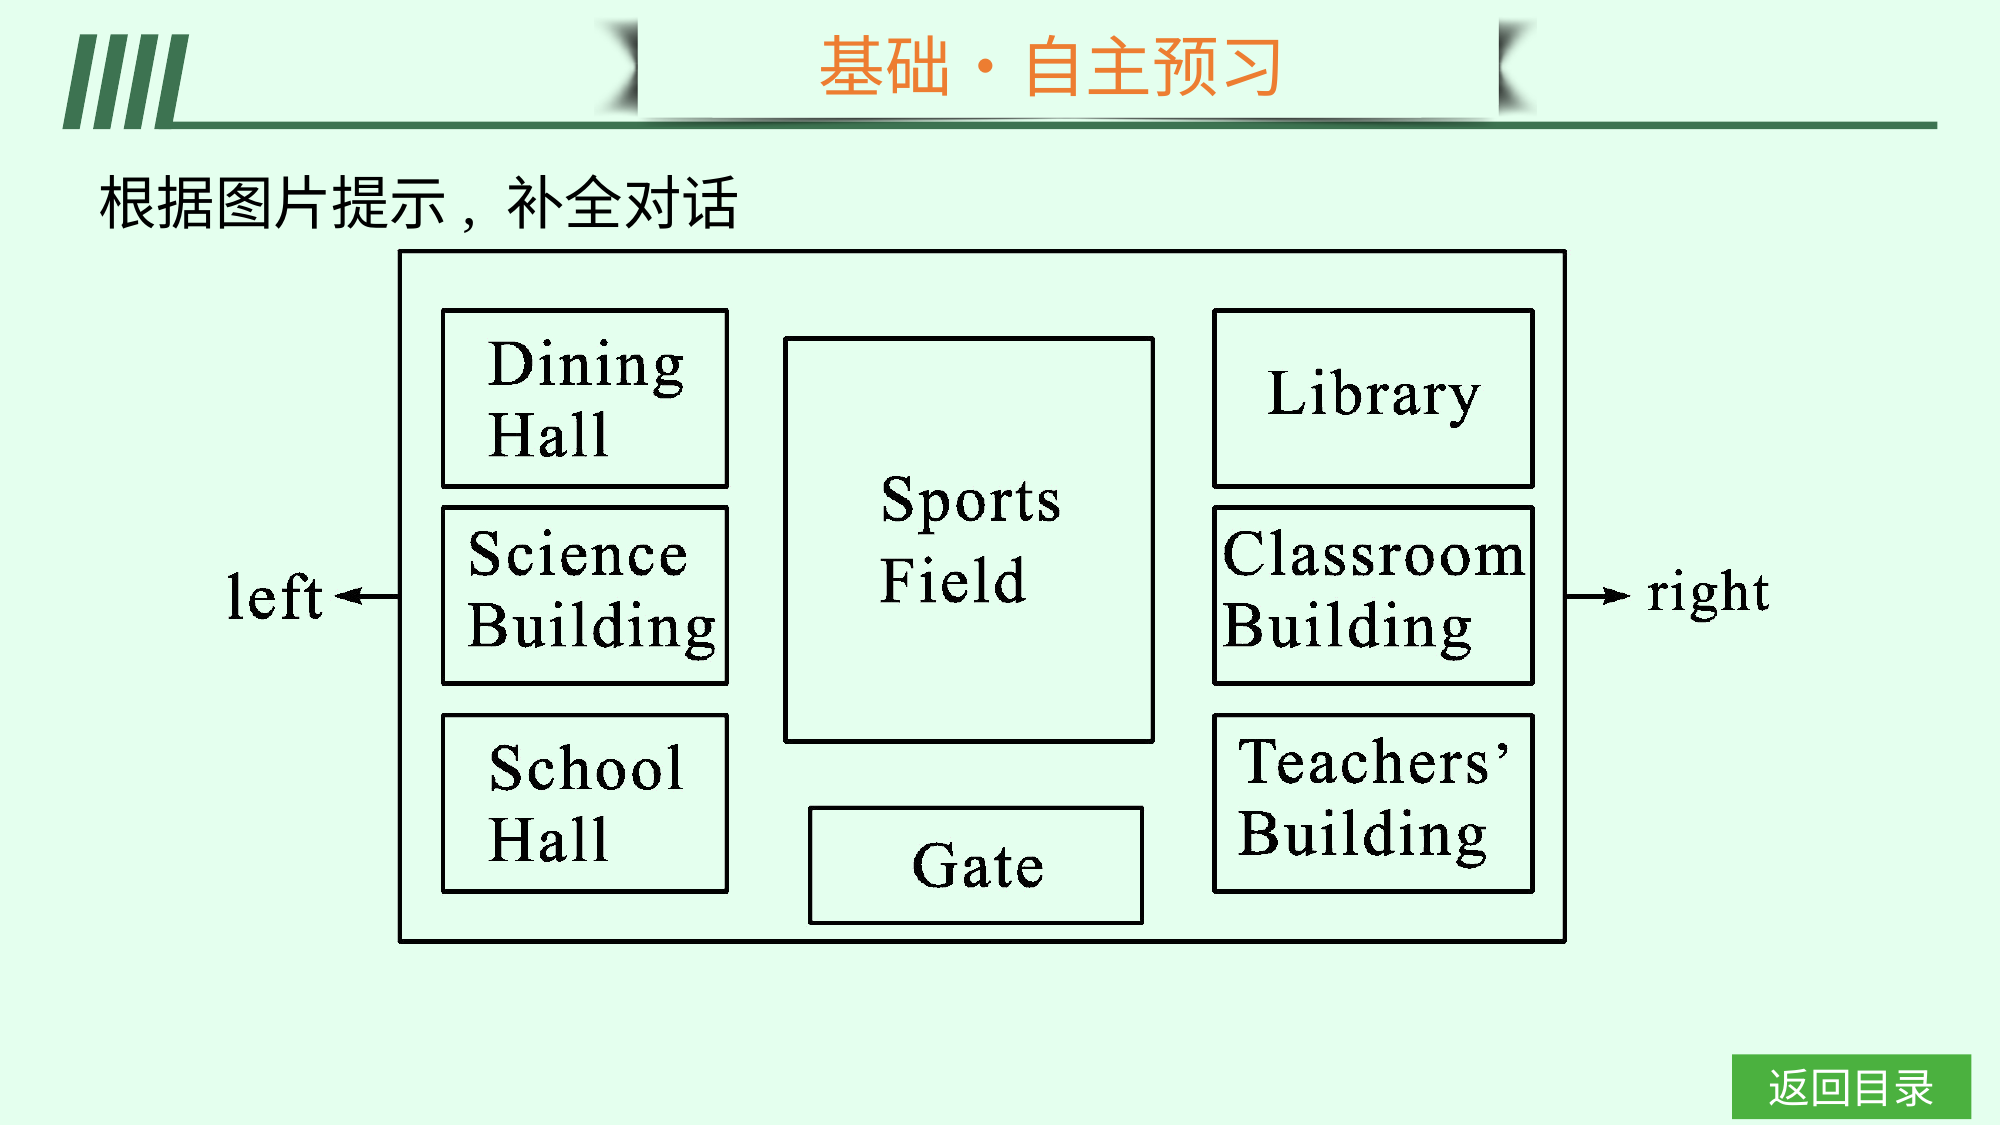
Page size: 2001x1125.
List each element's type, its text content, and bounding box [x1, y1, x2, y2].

text_box 根据图片提示, 补全对话 [53, 137, 768, 244]
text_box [594, 16, 1537, 127]
picture [225, 243, 1775, 945]
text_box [62, 34, 1938, 130]
